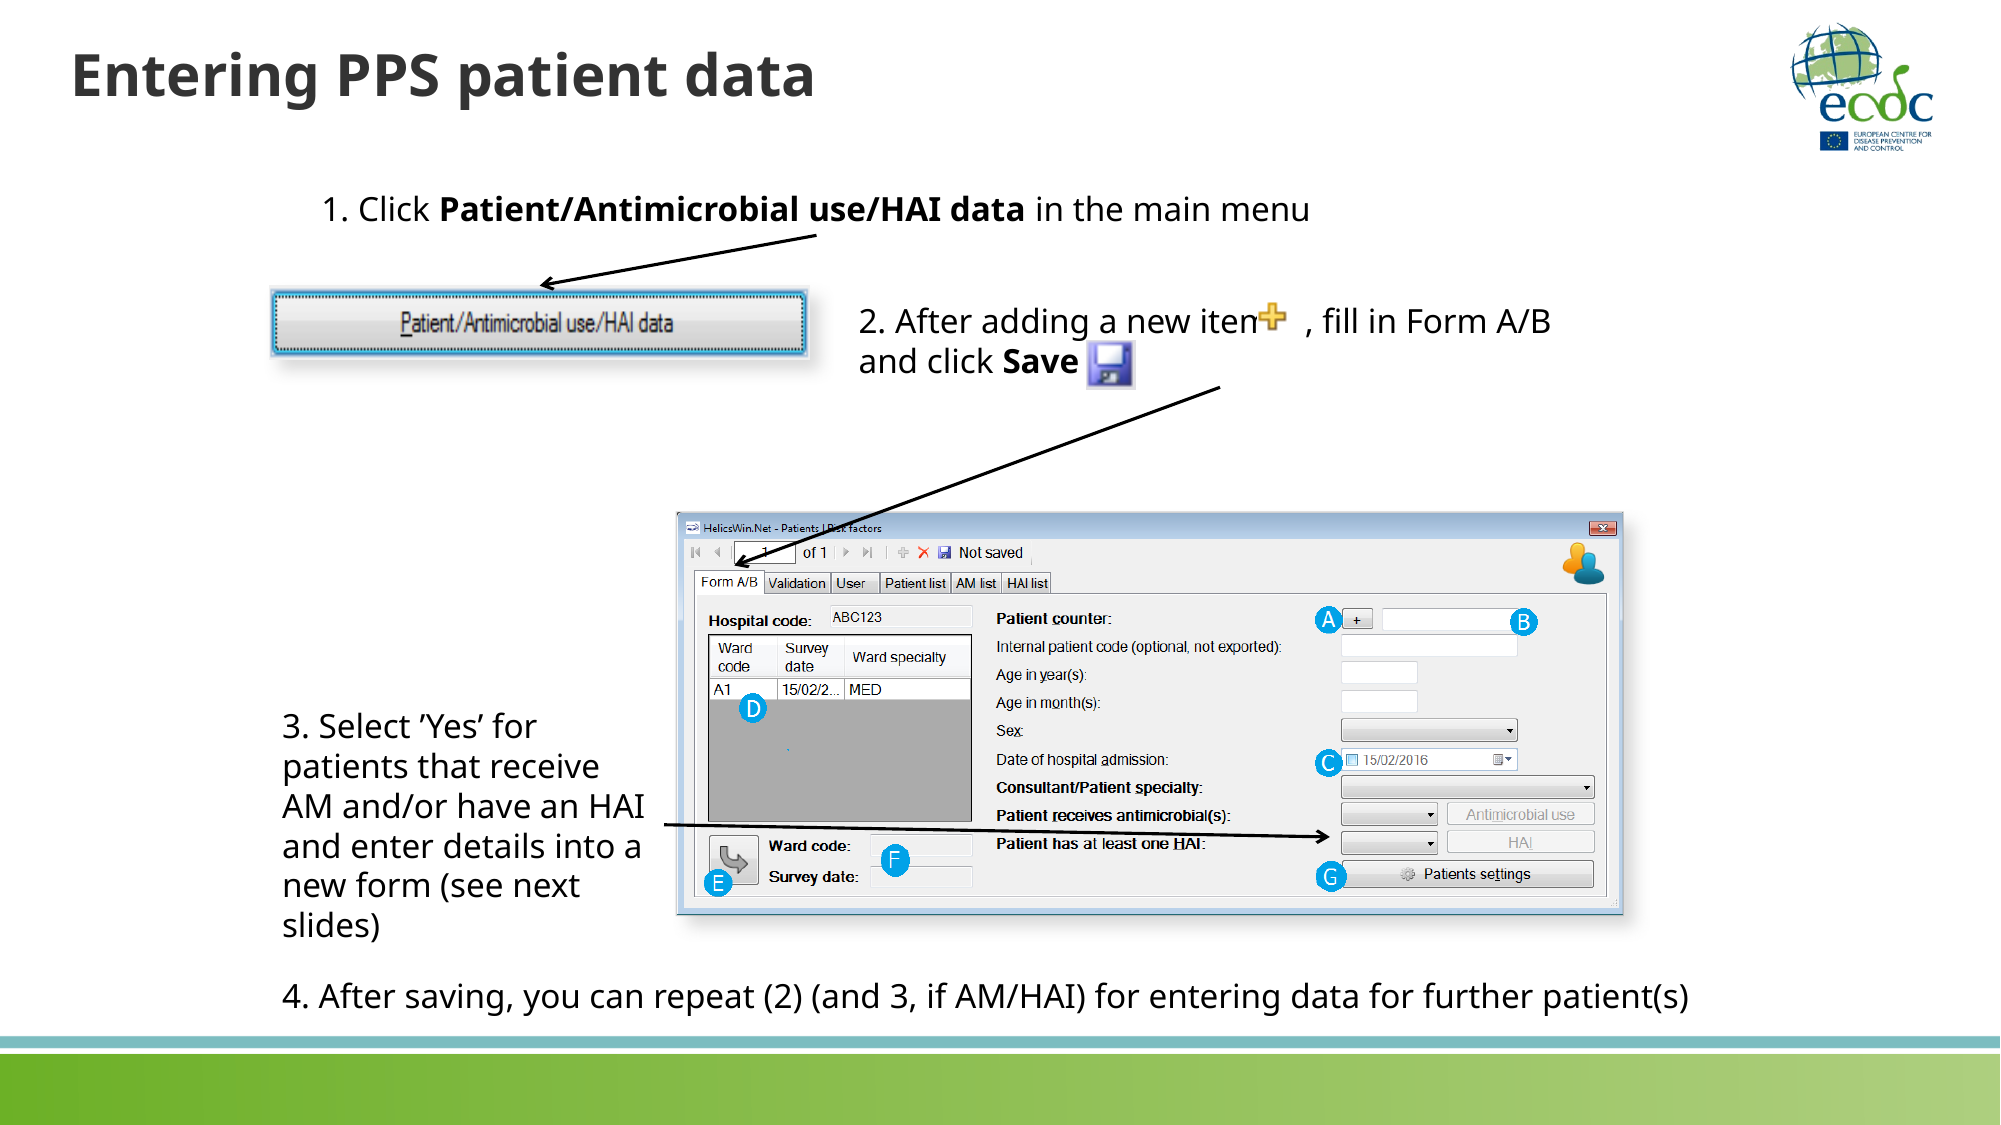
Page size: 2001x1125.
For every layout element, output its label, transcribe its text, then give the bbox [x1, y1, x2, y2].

picture [0, 0, 2000, 1125]
text_box 1. Click Patient/Antimicrobial use/HAI data in the main menu [306, 180, 1327, 236]
text_box 4. After saving, you can repeat (2) (and 3, if AM/HAI) for entering data for further patient(s) [267, 967, 1727, 1023]
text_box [734, 388, 1221, 566]
text_box 2. After adding a new item , fill in Form A/B and click Save [843, 292, 1597, 388]
title Entering PPS patient data [70, 46, 1764, 177]
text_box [539, 236, 817, 286]
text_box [663, 805, 1331, 838]
text_box 3. Select ’Yes’ for patients that receive AM and/or have an HAI and enter details into a new form (see next slides) [267, 697, 664, 952]
